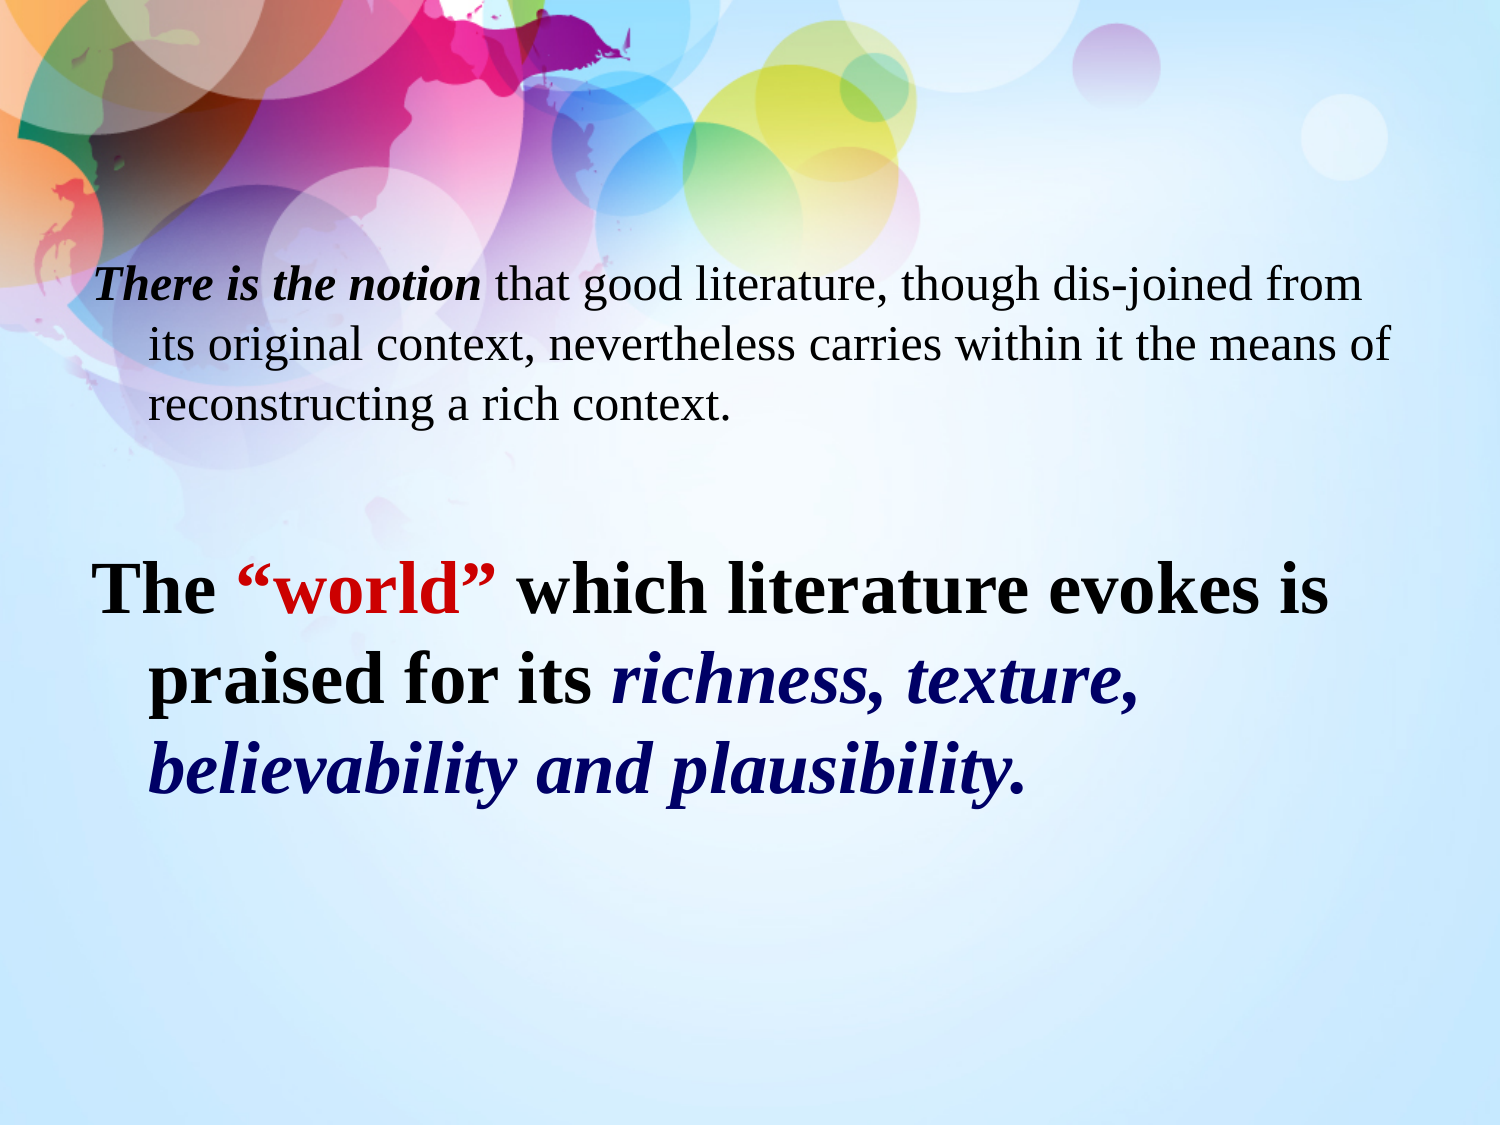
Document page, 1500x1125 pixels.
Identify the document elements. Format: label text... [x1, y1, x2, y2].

list There is the notion that good literature, though dis-joined from its original context, nevertheless carries within it the means of reconstructing a rich context. The “world” which literature evokes is praised for its richness, texture, believability and plausibility. [76, 172, 1412, 1048]
picture [0, 0, 1500, 1125]
